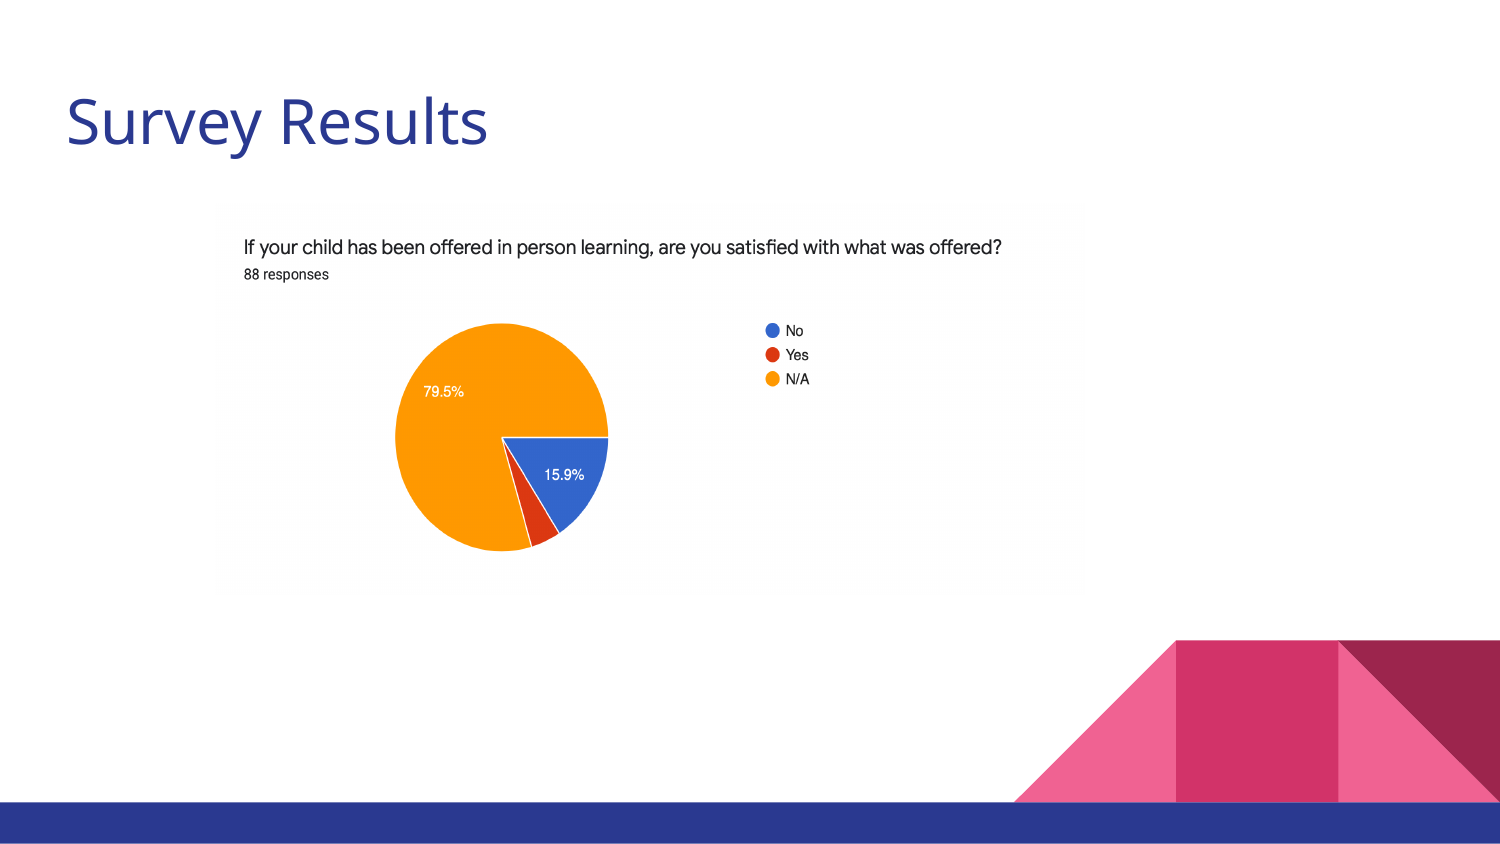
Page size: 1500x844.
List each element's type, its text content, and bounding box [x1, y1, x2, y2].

picture [214, 203, 1085, 596]
title Survey Results [51, 67, 1449, 167]
